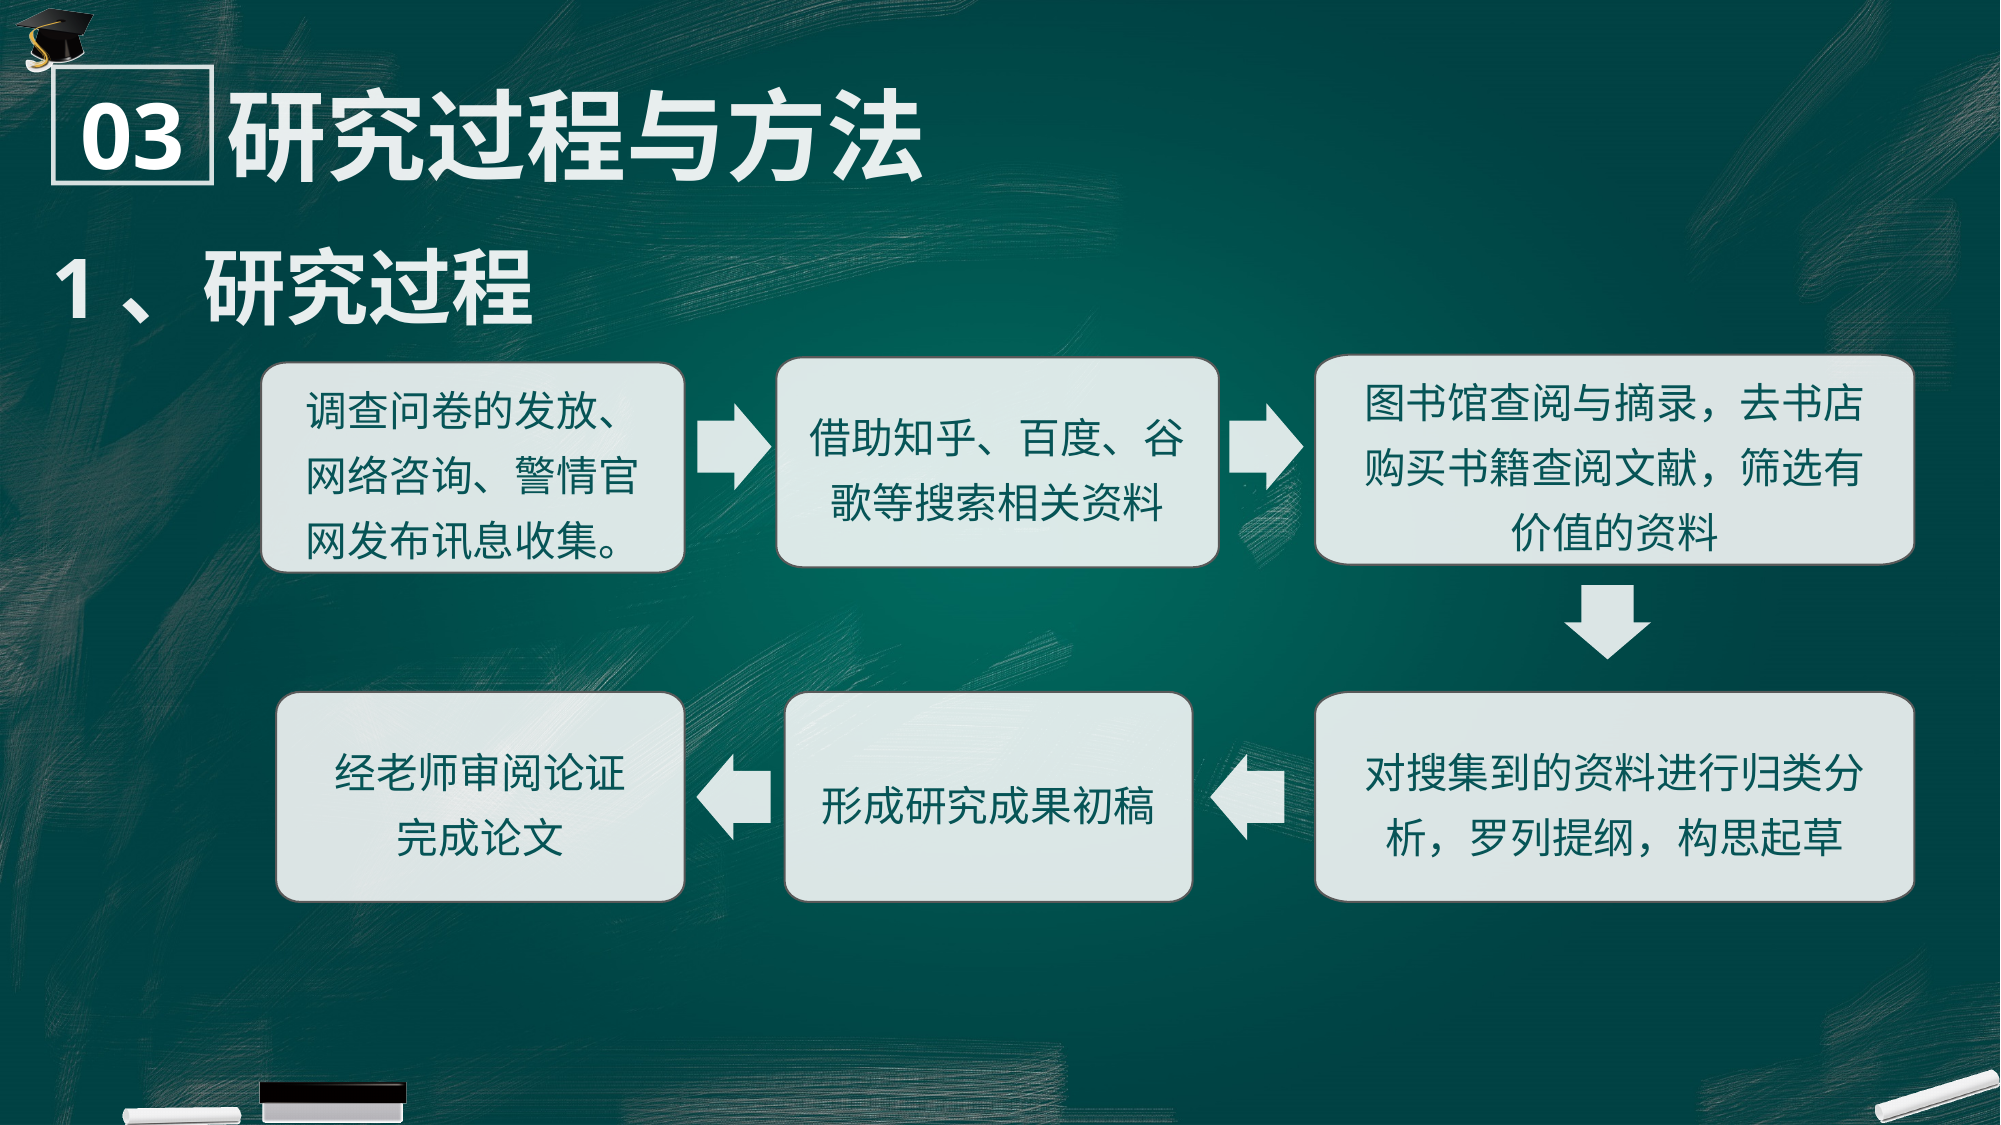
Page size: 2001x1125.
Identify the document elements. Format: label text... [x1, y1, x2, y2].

text_box 1、研究过程 [37, 239, 616, 344]
text_box 借助知乎、百度、谷歌等搜索相关资料 [775, 356, 1220, 569]
text_box 经老师审阅论证完成论文 [275, 690, 686, 903]
text_box 对搜集到的资料进行归类分析，罗列提纲，构思起草 [1314, 690, 1916, 903]
text_box [1210, 753, 1285, 841]
text_box [697, 403, 772, 491]
picture [0, 0, 2000, 1125]
text_box [696, 753, 771, 841]
text_box [1564, 585, 1652, 660]
text_box 形成研究成果初稿 [783, 690, 1194, 903]
text_box [1229, 403, 1304, 491]
text_box 图书馆查阅与摘录，去书店购买书籍查阅文献，筛选有价值的资料 [1314, 353, 1916, 566]
text_box 调查问卷的发放、网络咨询、警情官网发布讯息收集。 [260, 361, 686, 574]
title 研究过程与方法 [211, 66, 1929, 216]
text_box 03 [52, 66, 213, 184]
